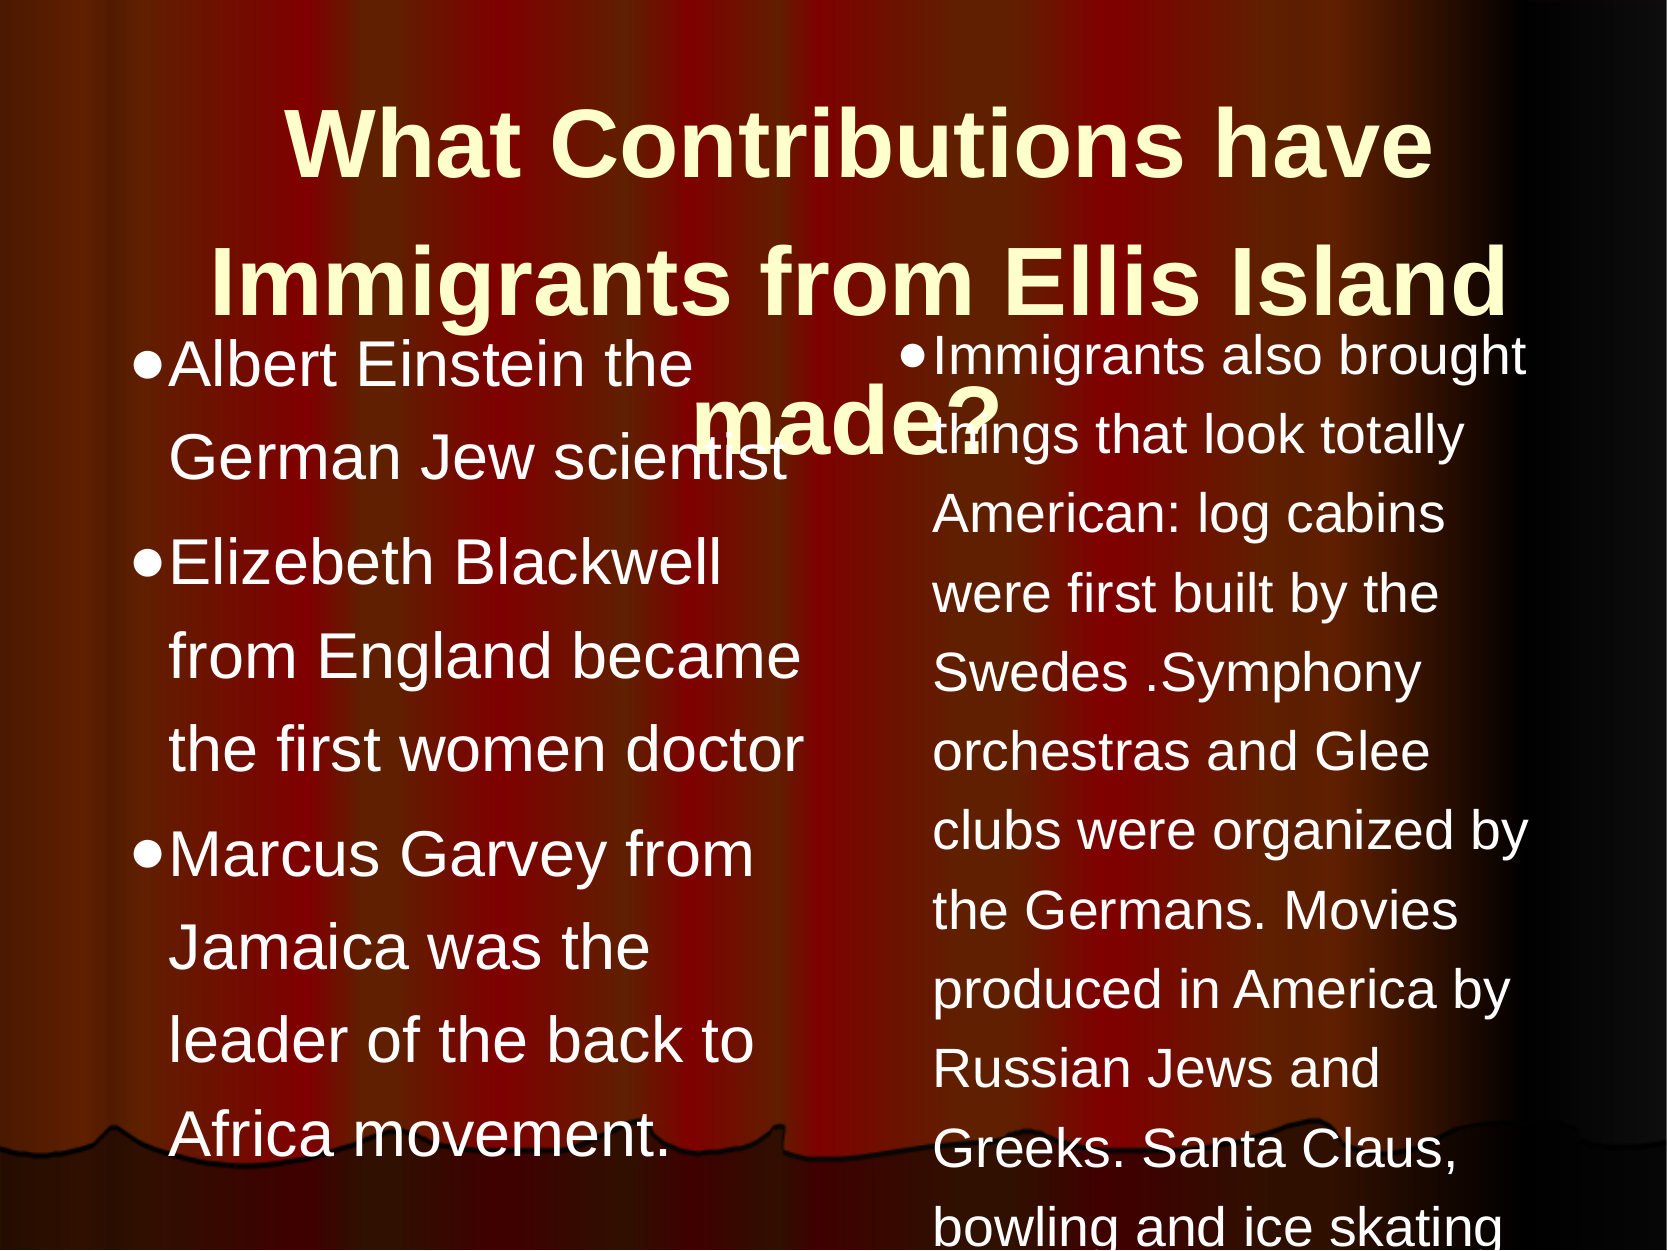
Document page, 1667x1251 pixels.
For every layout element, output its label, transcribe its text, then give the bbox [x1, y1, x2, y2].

text_box Immigrants also brought things that look totally American: log cabins were first built by the Swedes .Symphony orchestras and Glee clubs were organized by the Germans. Movies produced in America by Russian Jews and Greeks. Santa Claus, bowling and ice skating are from the Dutch. [863, 300, 1579, 1122]
title What Contributions have Immigrants from Ellis Island made? [58, 58, 1663, 474]
picture [0, 0, 1667, 1250]
list Albert Einstein the German Jew scientist Elizebeth Blackwell from England became the first women doctor Marcus Garvey from Jamaica was the leader of the back to Africa movement. [100, 300, 816, 1122]
